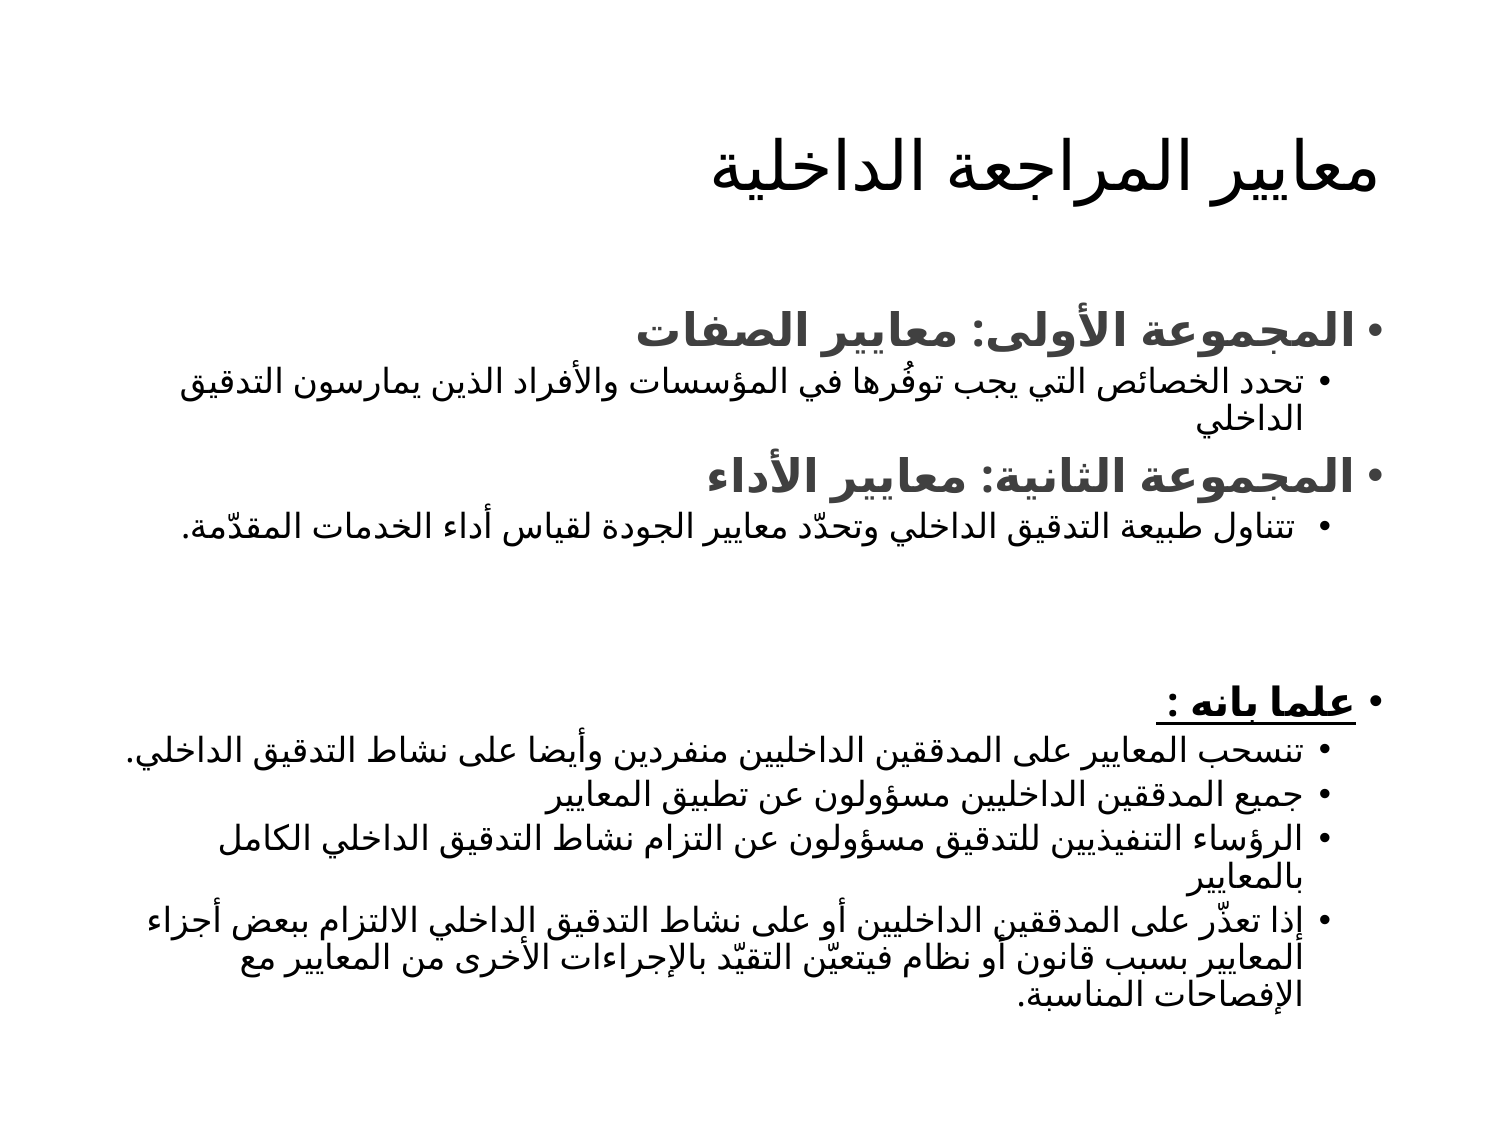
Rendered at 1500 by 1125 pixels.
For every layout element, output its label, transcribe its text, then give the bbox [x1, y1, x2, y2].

list المجموعة الأولى: معايير الصفات تحدد الخصائص التي يجب توفُرها في المؤسسات والأفراد الذين يمارسون التدقيق الداخلي المجموعة الثانية: معايير الأداء تتناول طبيعة التدقيق الداخلي وتحدّد معايير الجودة لقياس أداء الخدمات المقدّمة. علما بانه : تنسحب المعايير على المدققين الداخليين منفردين وأيضا على نشاط التدقيق الداخلي. جميع المدققين الداخليين مسؤولون عن تطبيق المعايير الرؤساء التنفيذيين للتدقيق مسؤولون عن التزام نشاط التدقيق الداخلي الكامل بالمعايير إذا تعذّر على المدققين الداخليين أو على نشاط التدقيق الداخلي الالتزام ببعض أجزاء المعايير بسبب قانون أو نظام فيتعيّن التقيّد بالإجراءات الأخرى من المعايير مع الإفصاحات المناسبة. [103, 299, 1397, 1047]
title معايير المراجعة الداخلية [103, 59, 1397, 278]
